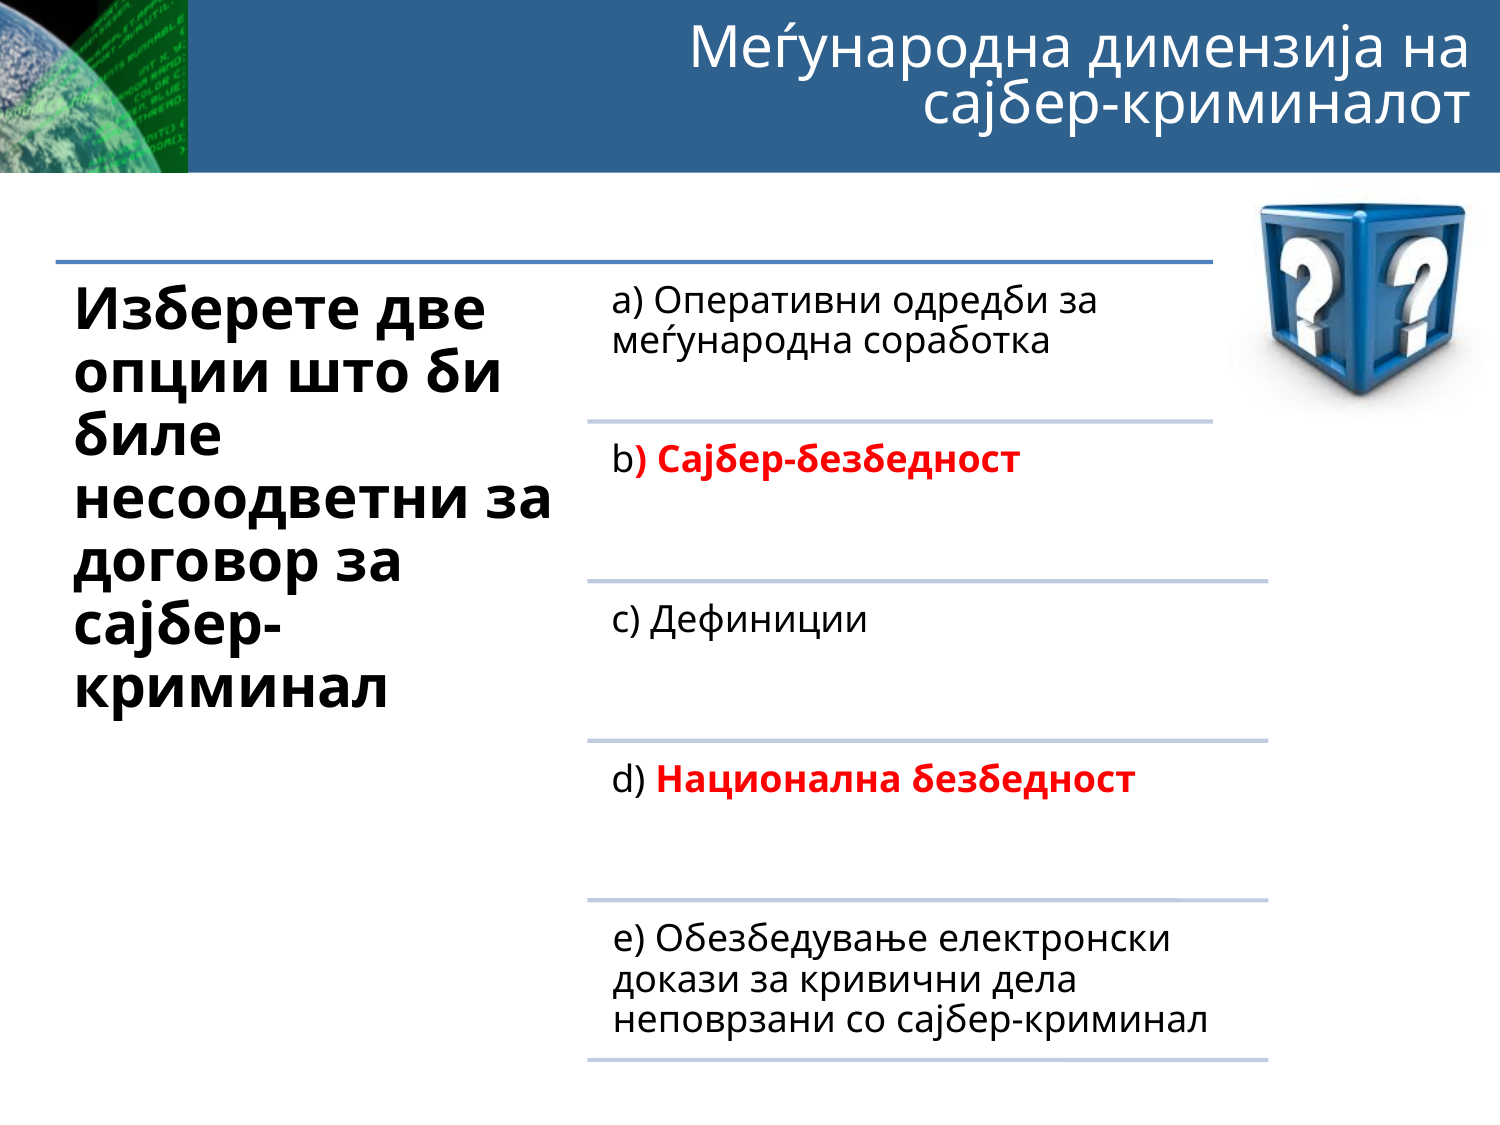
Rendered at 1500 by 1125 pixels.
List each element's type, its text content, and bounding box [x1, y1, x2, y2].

picture [0, 0, 188, 173]
text_box [191, 1, 1500, 175]
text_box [55, 261, 1270, 1069]
text_box Меѓународна димензија на сајбер-криминалот [521, 15, 1486, 143]
picture [1212, 142, 1500, 434]
